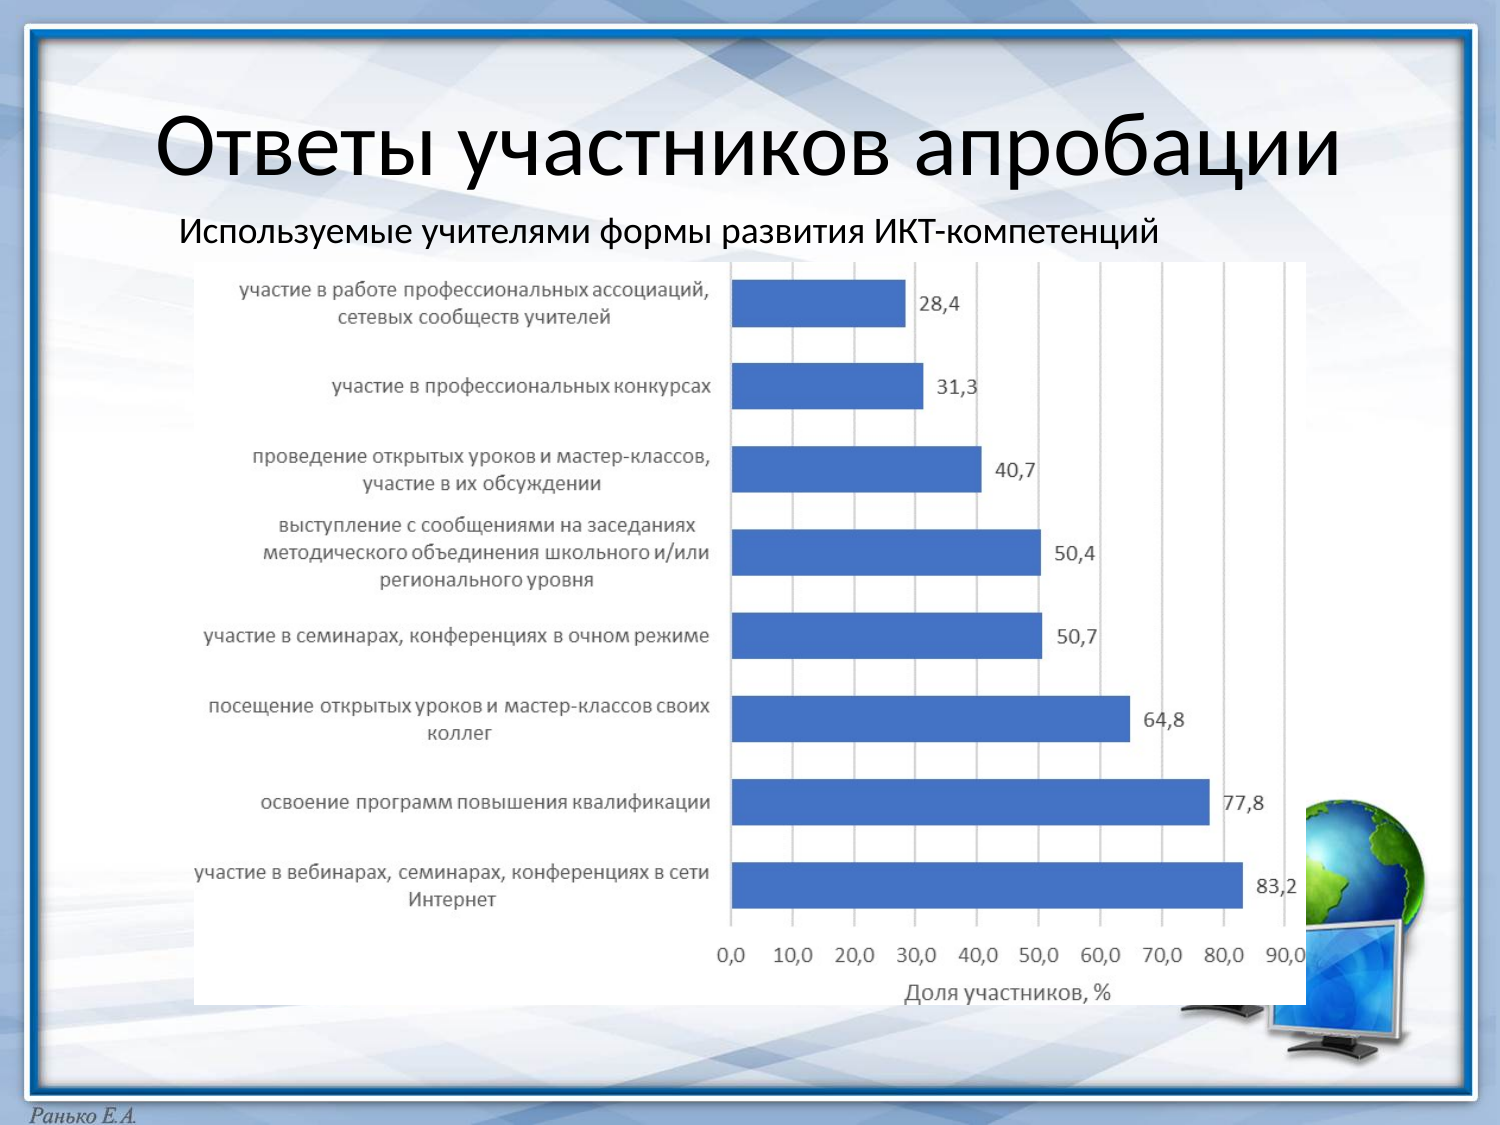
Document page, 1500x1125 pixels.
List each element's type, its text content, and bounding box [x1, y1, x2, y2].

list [193, 262, 1307, 1006]
picture [0, 0, 1500, 1125]
title Ответы участников апробации [75, 45, 1425, 233]
text_box Используемые учителями формы развития ИКТ-компетенций [164, 199, 1360, 259]
